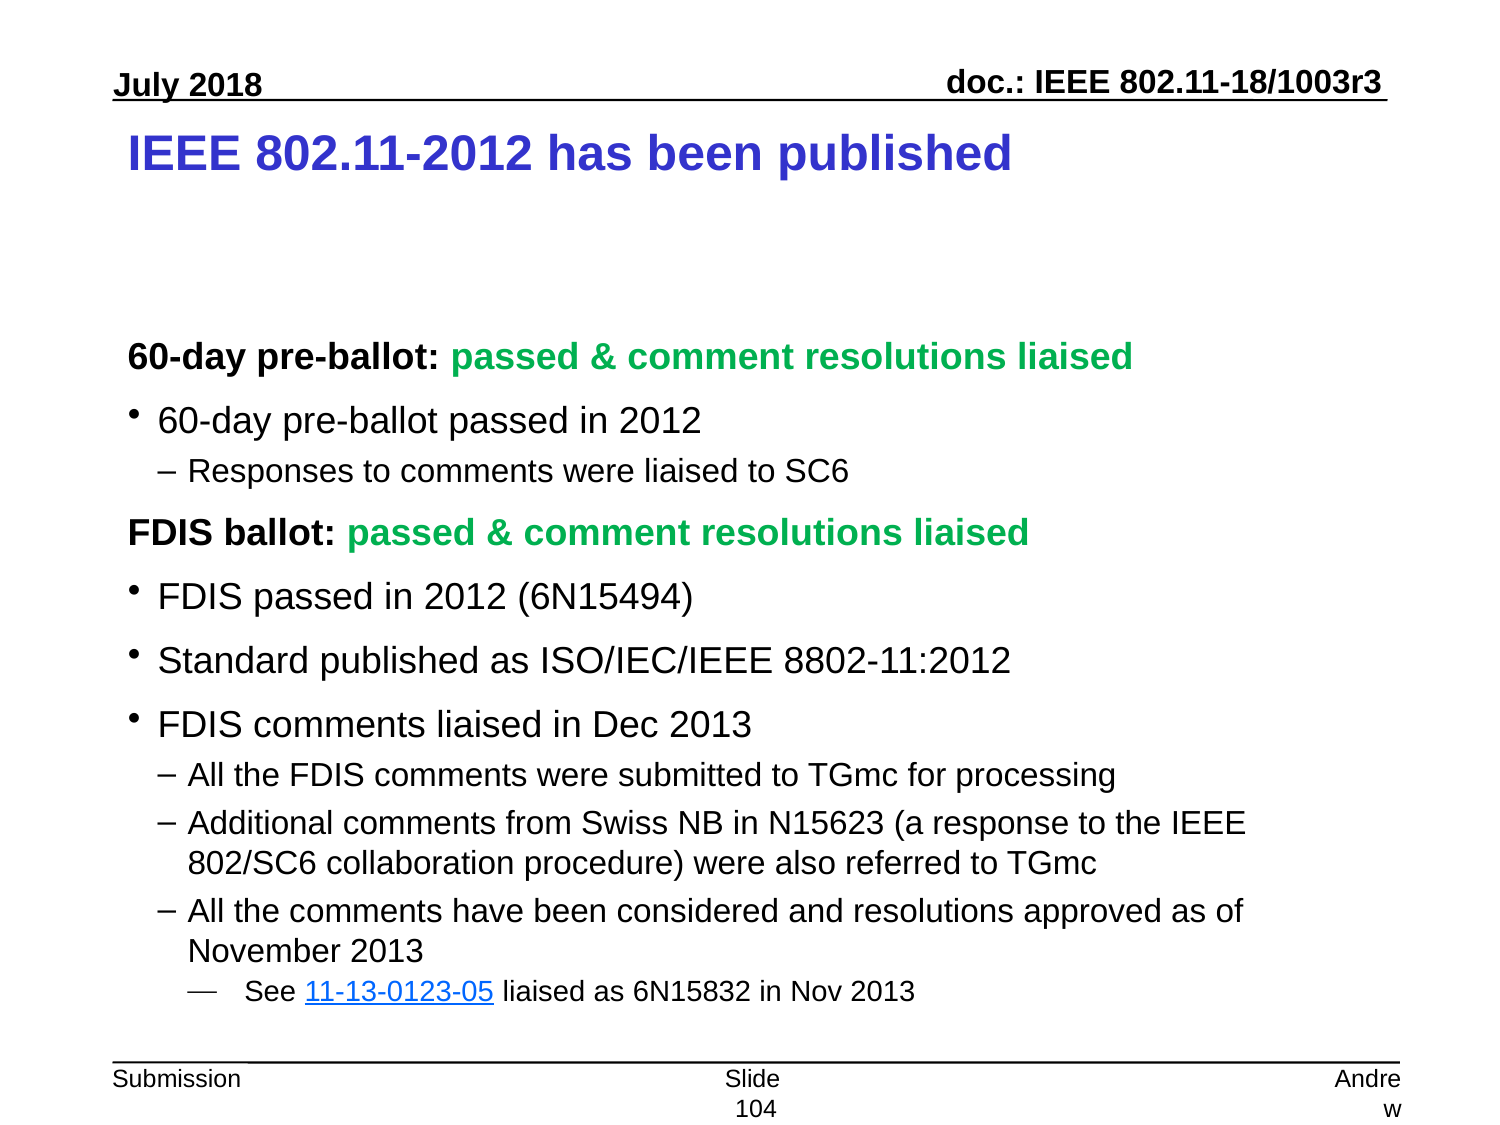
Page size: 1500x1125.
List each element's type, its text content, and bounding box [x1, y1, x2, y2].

title IEEE 802.11-2012 has been published [112, 112, 1388, 288]
footer Andrew Myles, Cisco [1320, 1061, 1402, 1093]
slide_number Slide 104 [709, 1061, 803, 1093]
list 60-day pre-ballot: passed & comment resolutions liaised 60-day pre-ballot passed in 2012 Responses to comments were liaised to SC6 FDIS ballot: passed & comment resolutions liaised FDIS passed in 2012 (6N15494) Standard published as ISO/IEC/IEEE 8802-11:2012 FDIS comments liaised in Dec 2013 All the FDIS comments were submitted to TGmc for processing Additional comments from Swiss NB in N15623 (a response to the IEEE 802/SC6 collaboration procedure) were also referred to TGmc All the comments have been considered and resolutions approved as of November 2013 See 11-13-0123-05 liaised as 6N15832 in Nov 2013 [112, 324, 1388, 1000]
